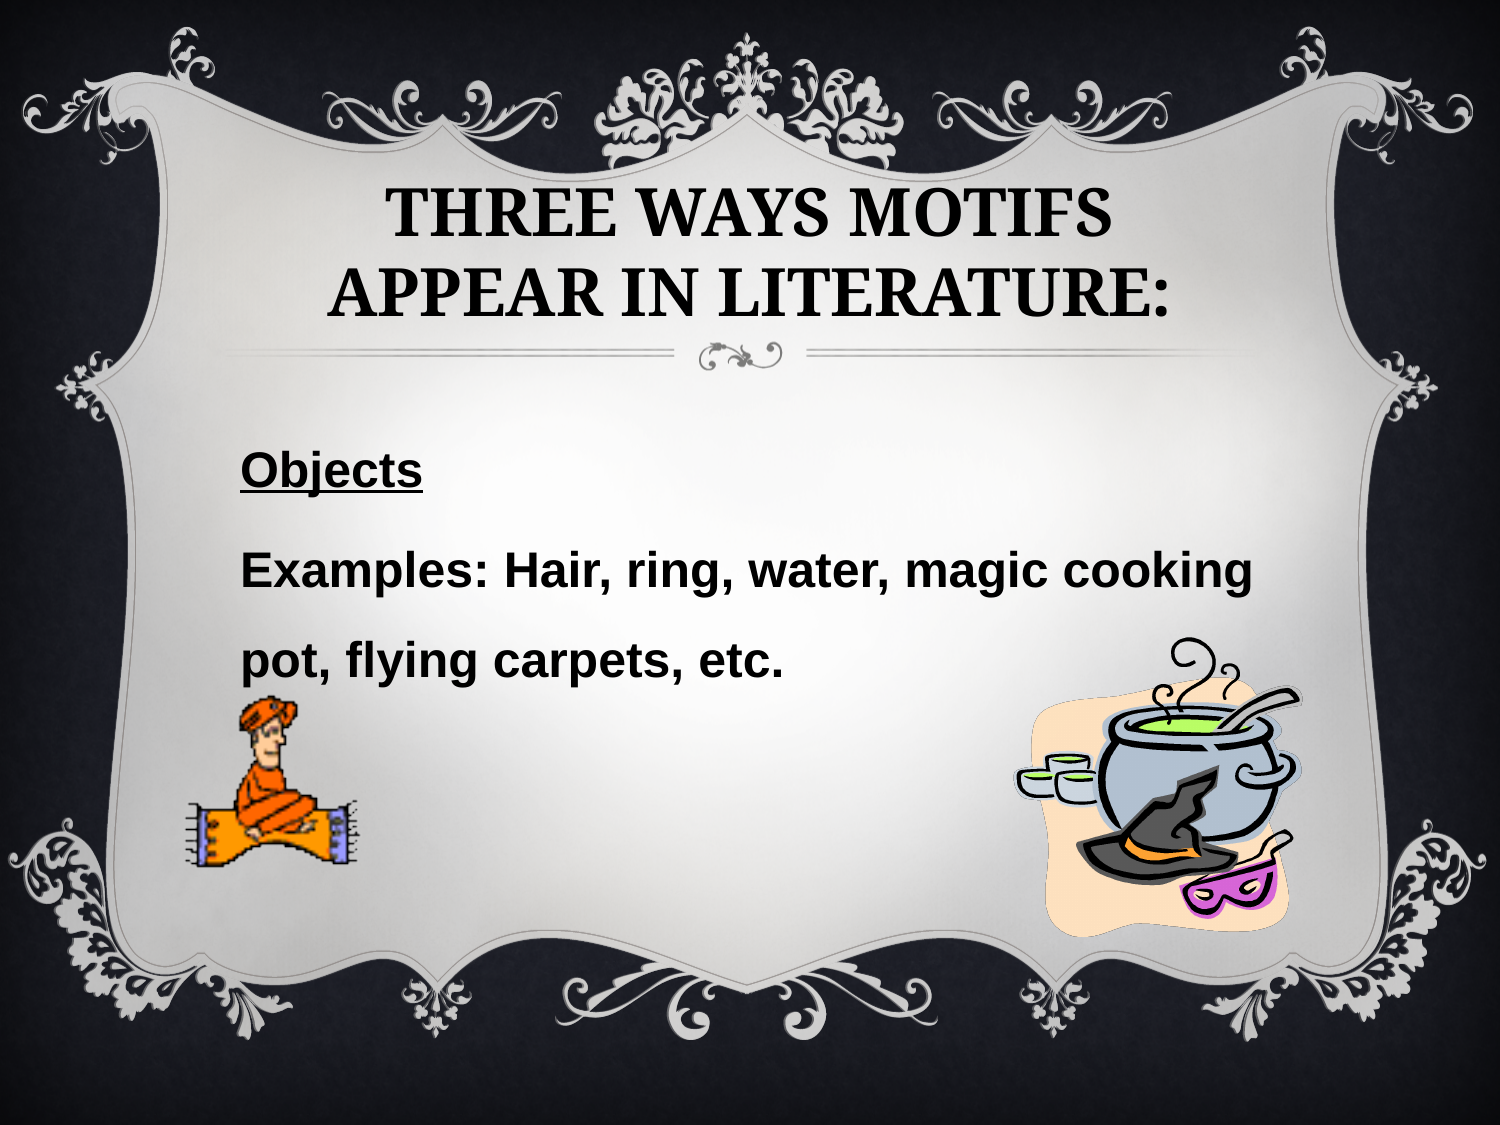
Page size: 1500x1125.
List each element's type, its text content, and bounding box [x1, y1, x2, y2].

title THREE WAYS MOTIFS APPEAR IN LITERATURE: [225, 224, 1275, 338]
list Objects Examples: Hair, ring, water, magic cooking pot, flying carpets, etc. [225, 399, 1275, 713]
picture [0, 0, 1500, 1125]
